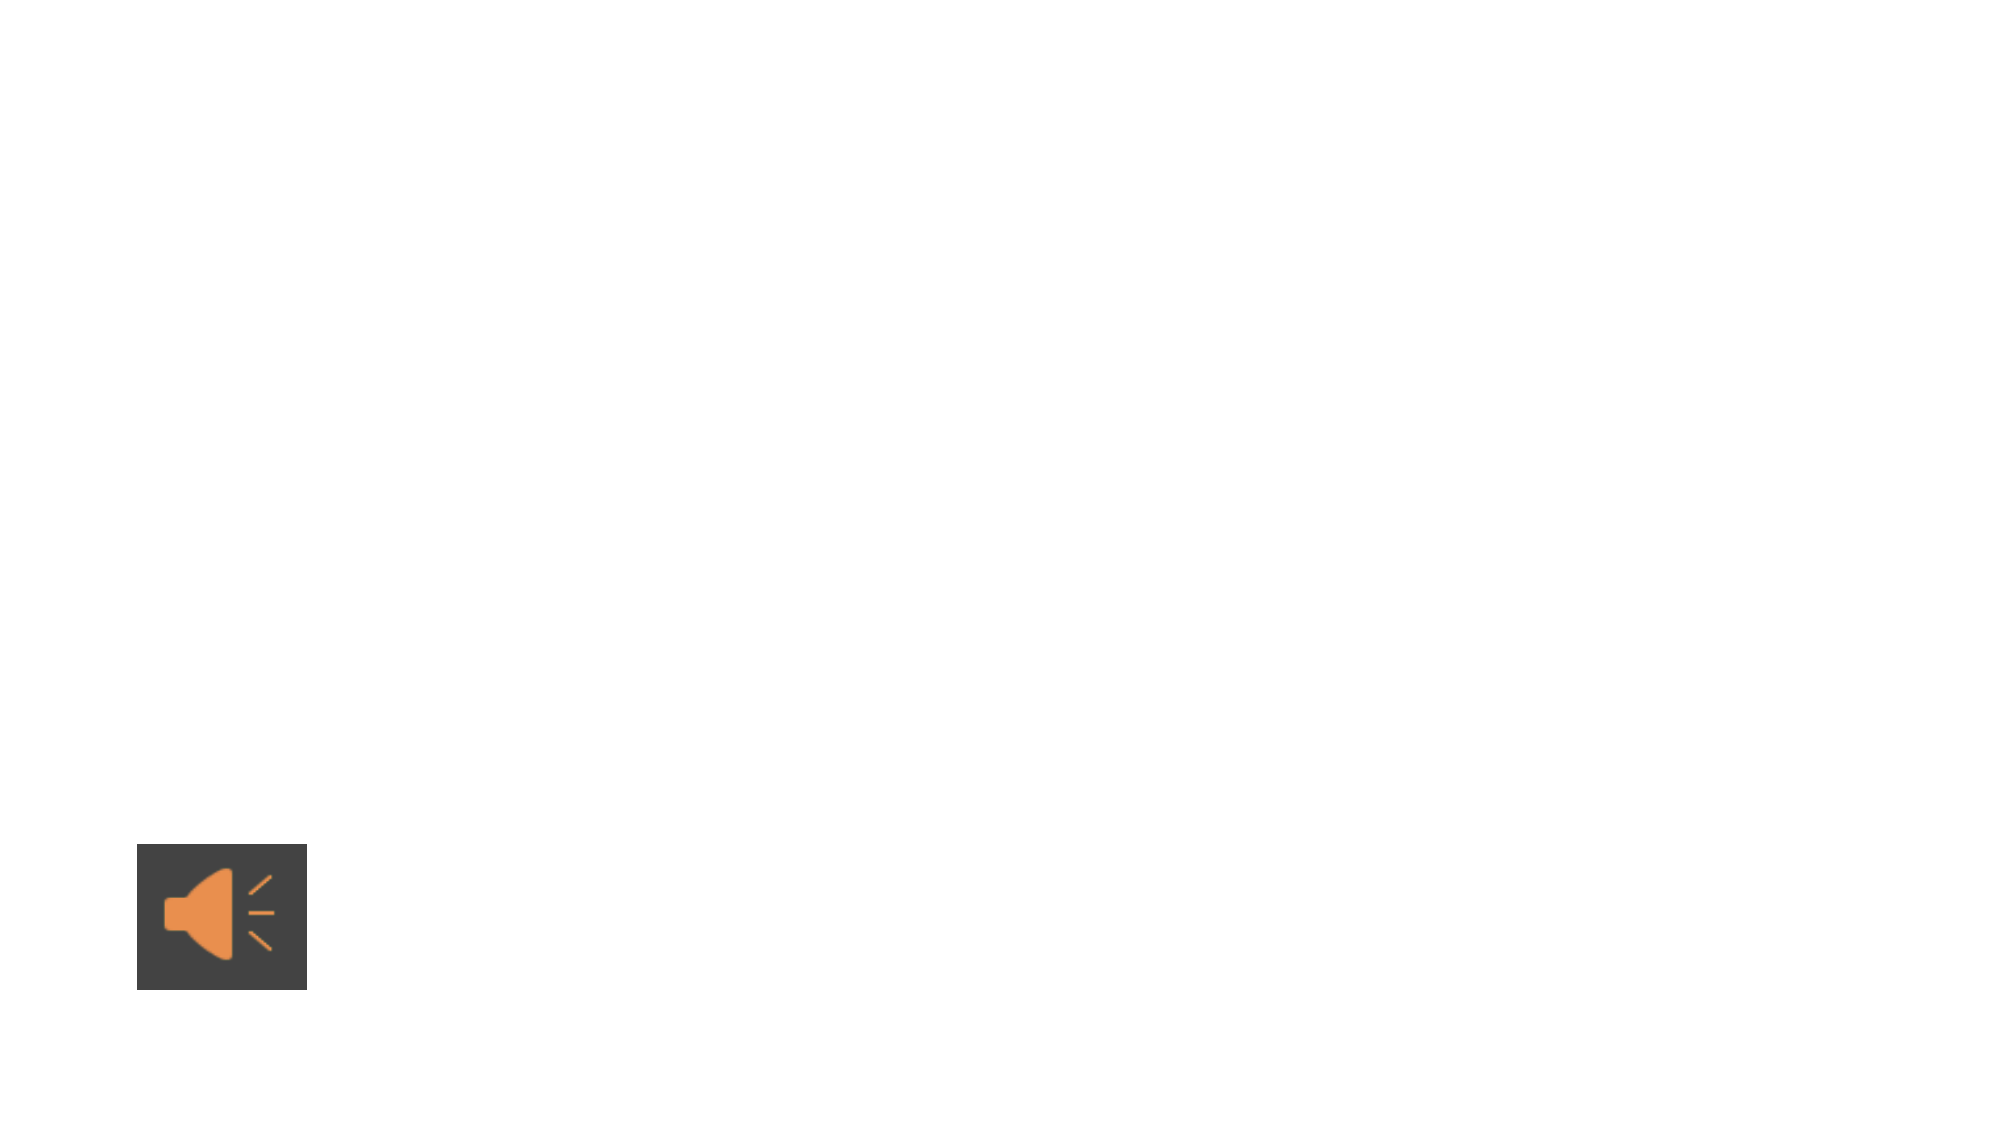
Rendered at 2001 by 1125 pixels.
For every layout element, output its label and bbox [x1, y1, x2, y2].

picture [136, 843, 308, 991]
